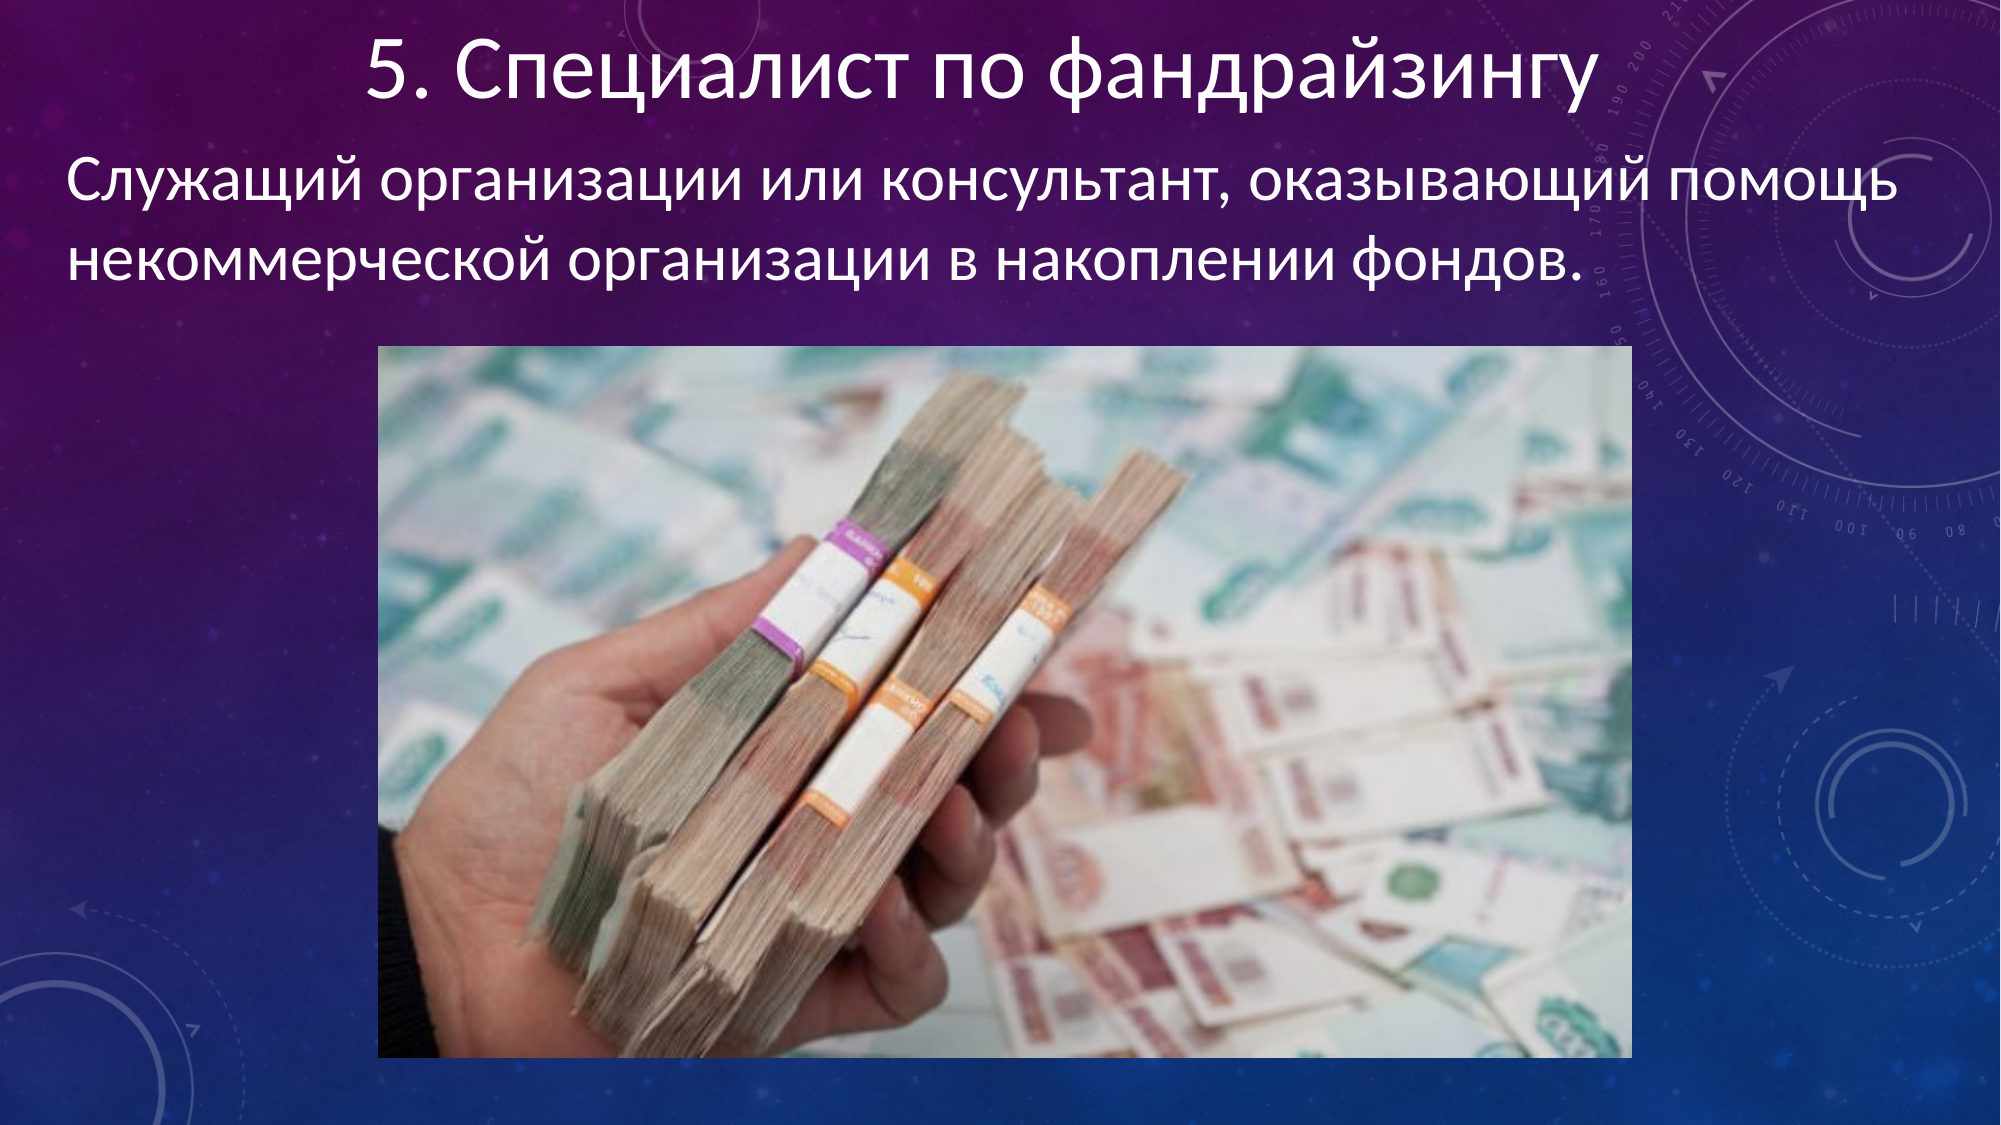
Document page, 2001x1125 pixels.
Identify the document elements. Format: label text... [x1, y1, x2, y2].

text_box 5. Специалист по фандрайзингу [349, 0, 1662, 125]
picture [0, 0, 2001, 1125]
text_box Служащий организации или консультант, оказывающий помощь некоммерческой организации в накоплении фондов. [51, 126, 2000, 301]
